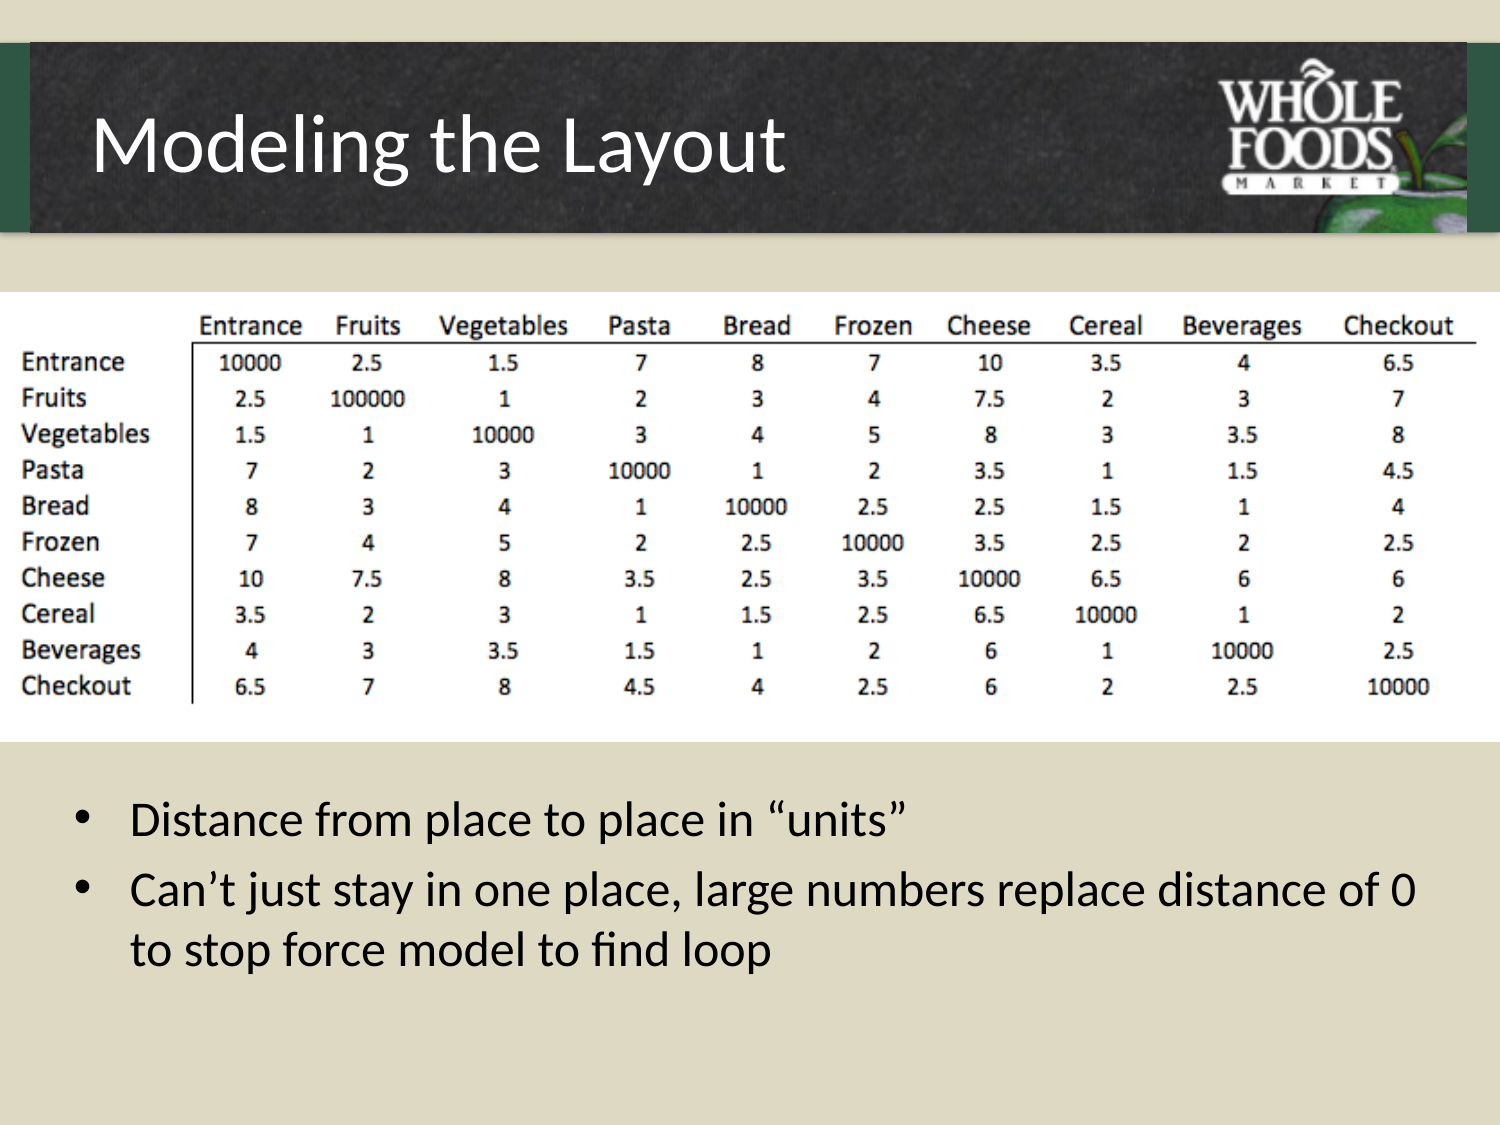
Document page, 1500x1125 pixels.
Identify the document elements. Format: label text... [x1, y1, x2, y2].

picture [0, 292, 1500, 742]
picture [30, 42, 1467, 233]
list Distance from place to place in “units” Can’t just stay in one place, large numbers replace distance of 0 to stop force model to find loop [58, 778, 1442, 1067]
title Modeling the Layout [75, 45, 1425, 233]
